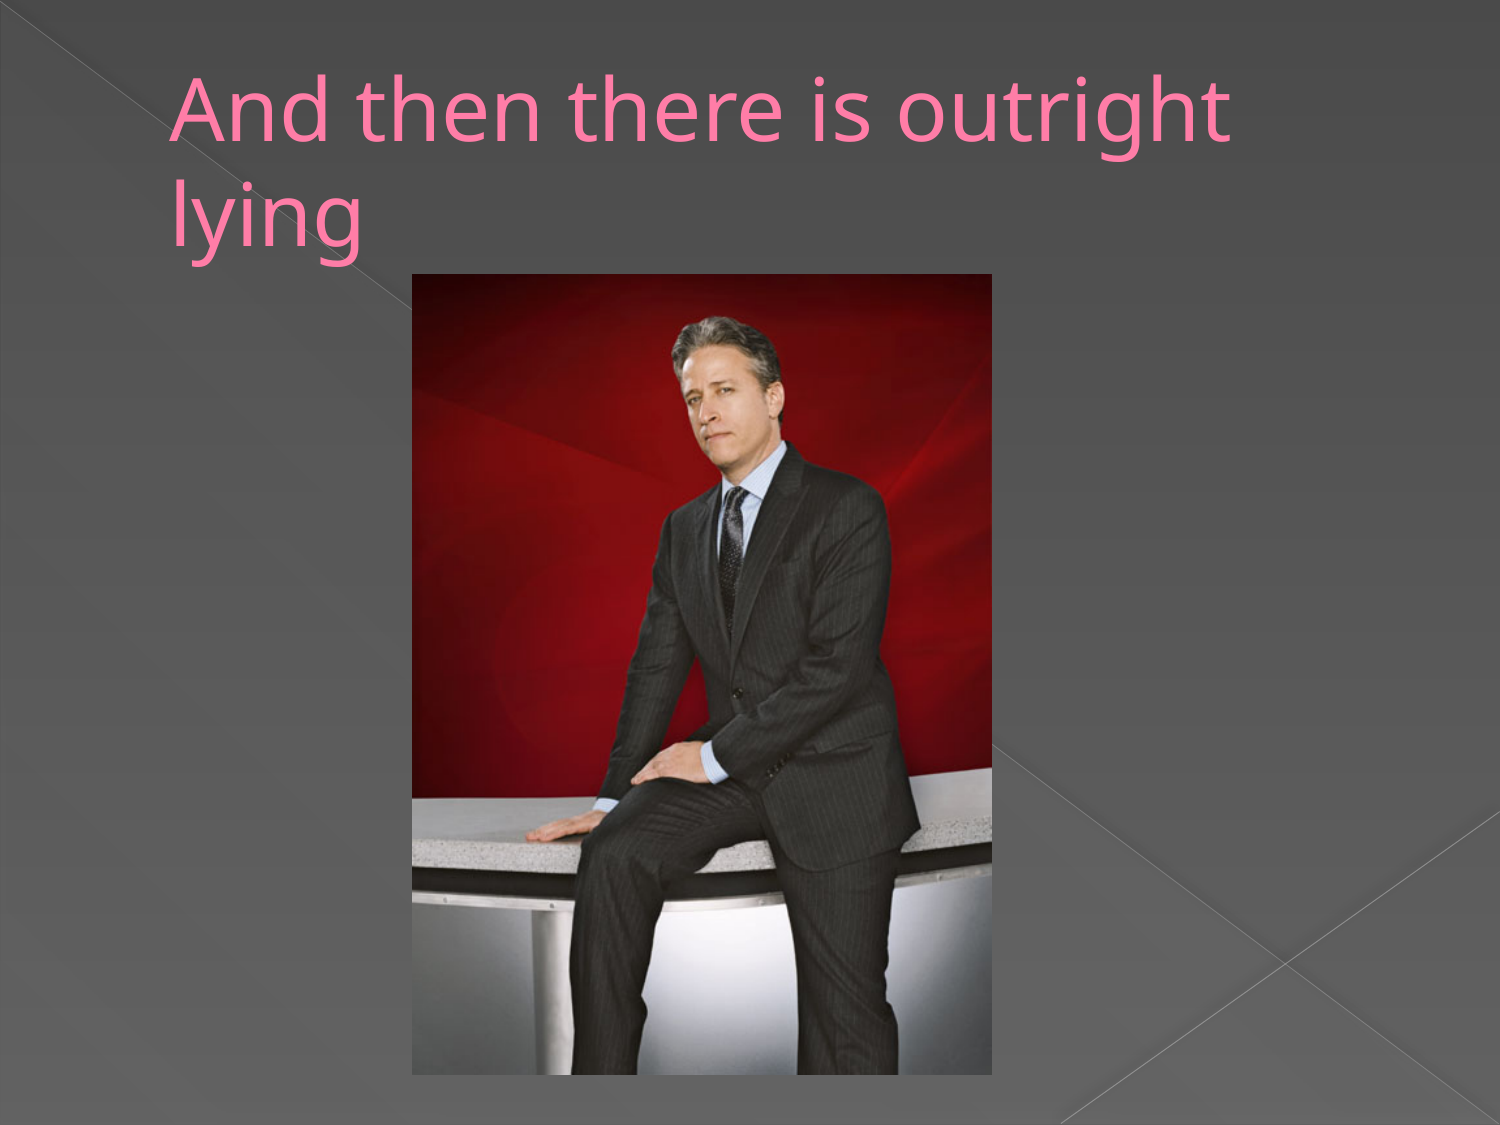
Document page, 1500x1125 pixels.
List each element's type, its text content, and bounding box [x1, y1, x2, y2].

picture [412, 274, 992, 1076]
title And then there is outright lying [75, 43, 1425, 274]
